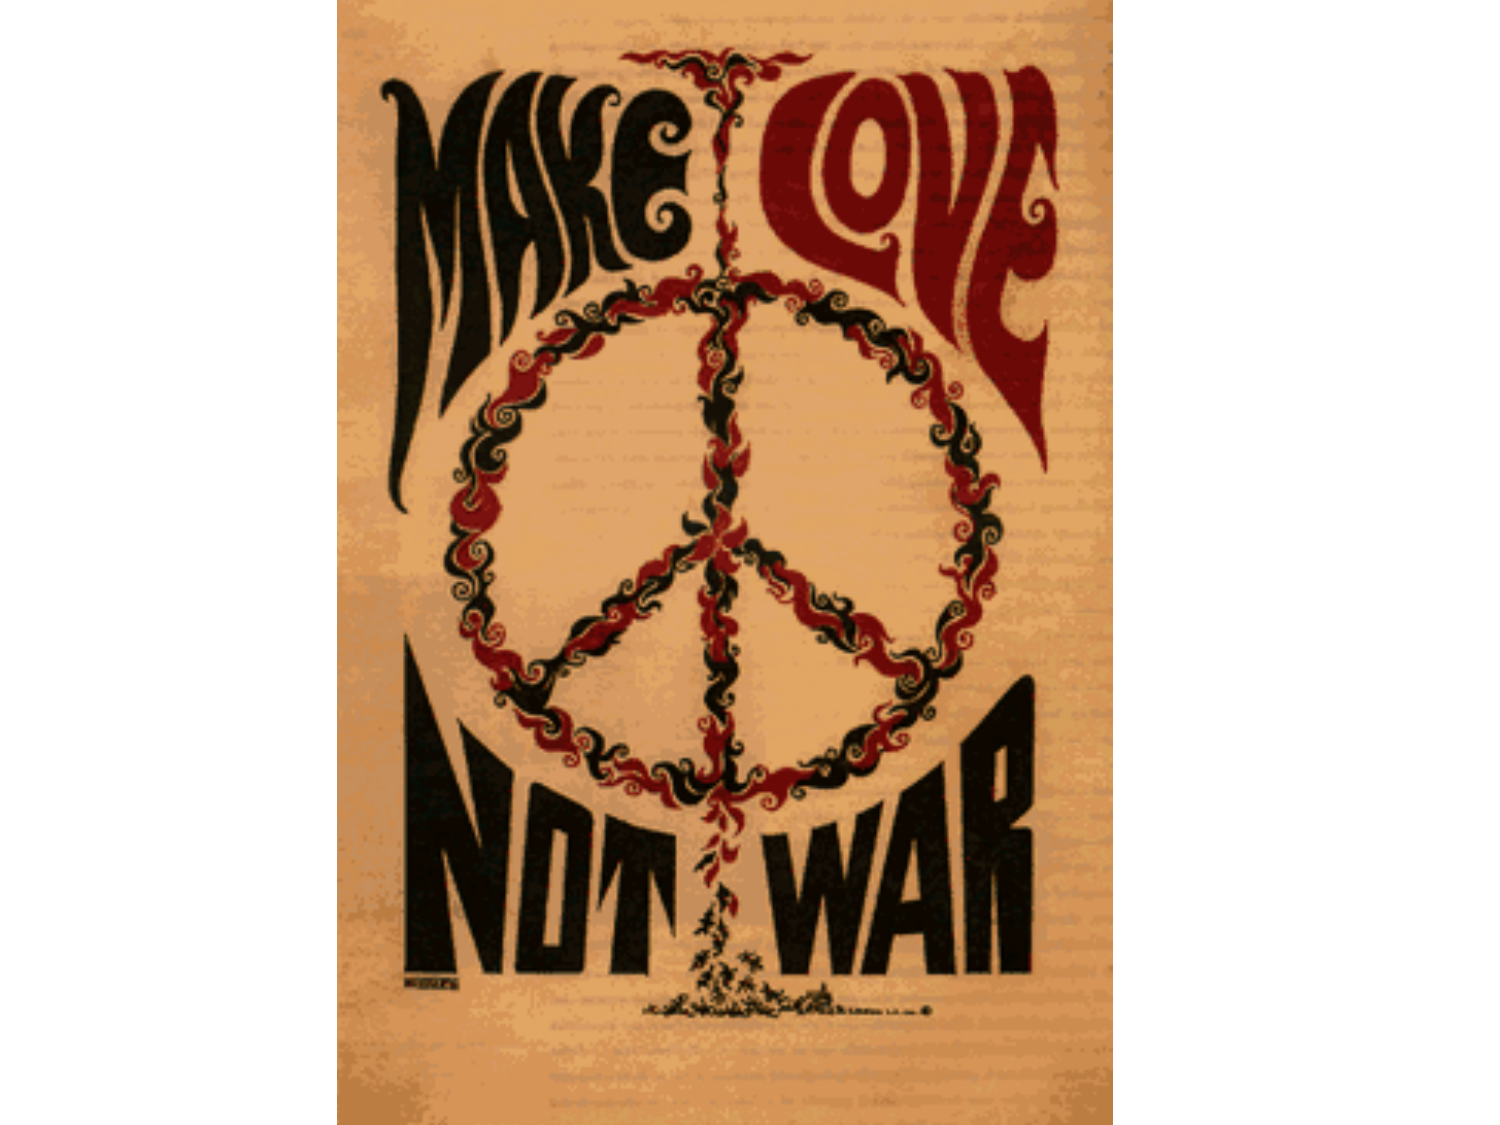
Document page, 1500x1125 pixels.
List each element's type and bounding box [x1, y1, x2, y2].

picture [337, 0, 1113, 1125]
